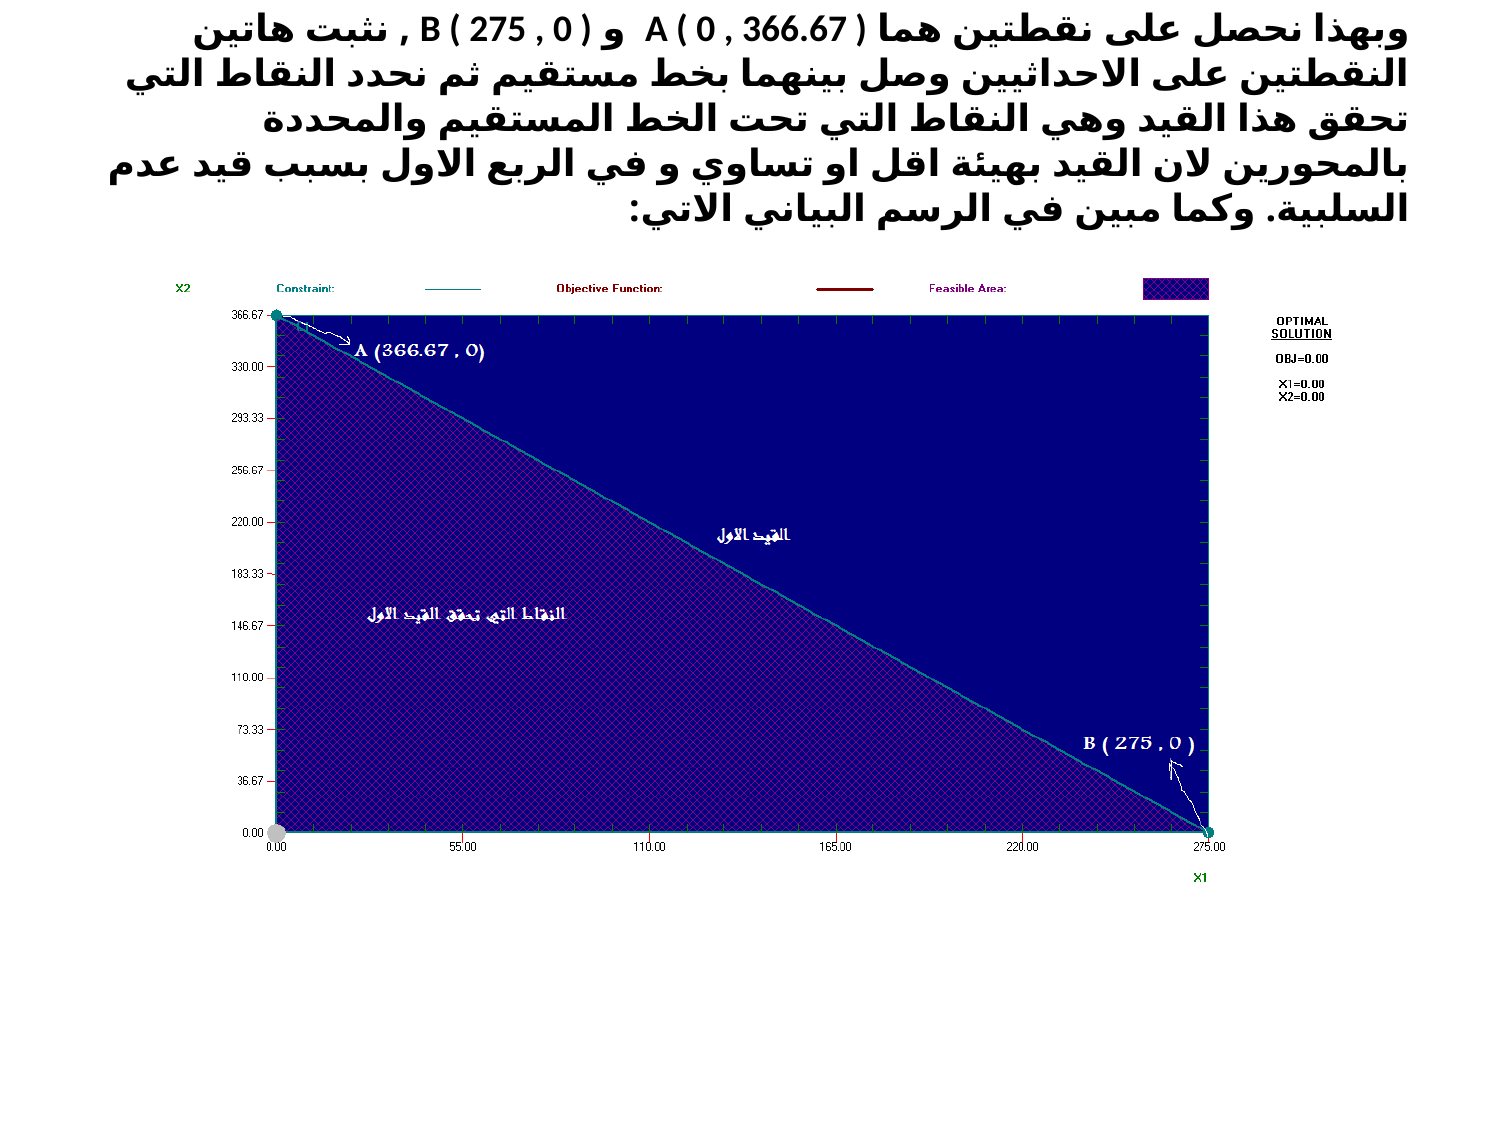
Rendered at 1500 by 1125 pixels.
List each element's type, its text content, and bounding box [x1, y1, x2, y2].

title وبهذا نحصل على نقطتين هما A ( 0 , 366.67 ) و B ( 275 , 0 ) , نثبت هاتين النقطتين على الاحداثيين وصل بينهما بخط مستقيم ثم نحدد النقاط التي تحقق هذا القيد وهي النقاط التي تحت الخط المستقيم والمحددة بالمحورين لان القيد بهيئة اقل او تساوي و في الربع الاول بسبب قيد عدم السلبية. وكما مبين في الرسم البياني الاتي: [75, 45, 1425, 233]
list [89, 262, 1411, 1006]
